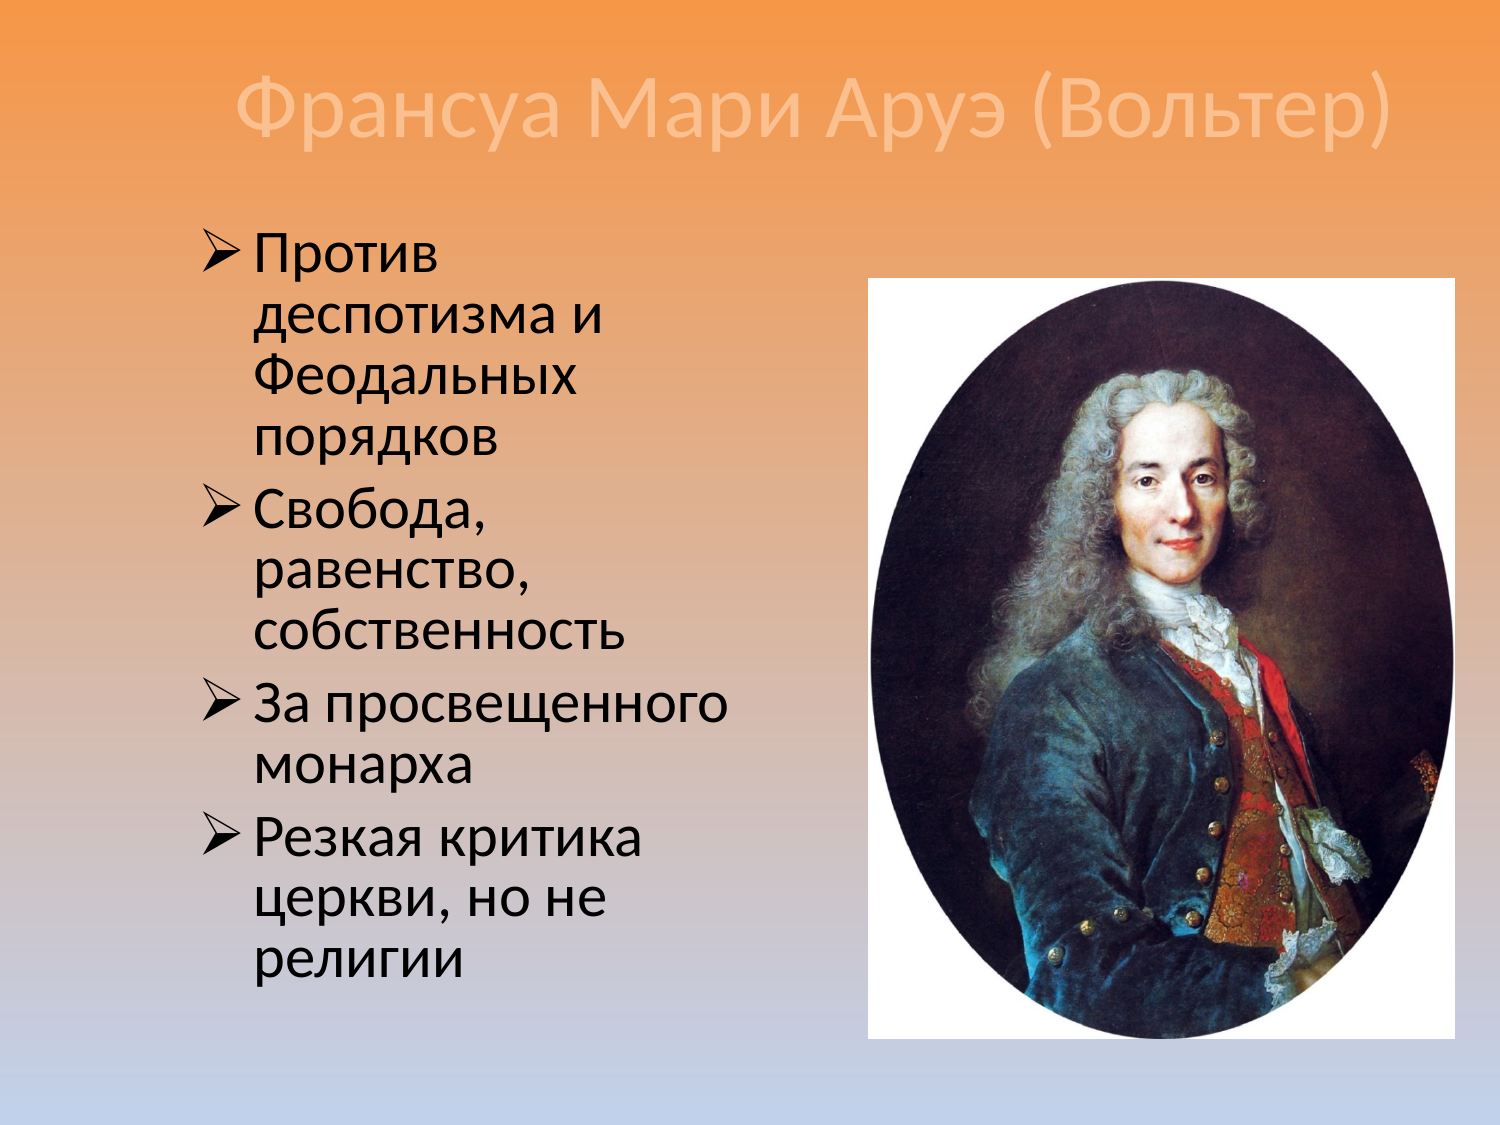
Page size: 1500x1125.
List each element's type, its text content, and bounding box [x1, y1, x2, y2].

list Против деспотизма и Феодальных порядков Свобода, равенство, собственность За просвещенного монарха Резкая критика церкви, но не религии [183, 219, 762, 1005]
title Франсуа Мари Аруэ (Вольтер) [206, 45, 1425, 185]
picture [867, 278, 1455, 1039]
